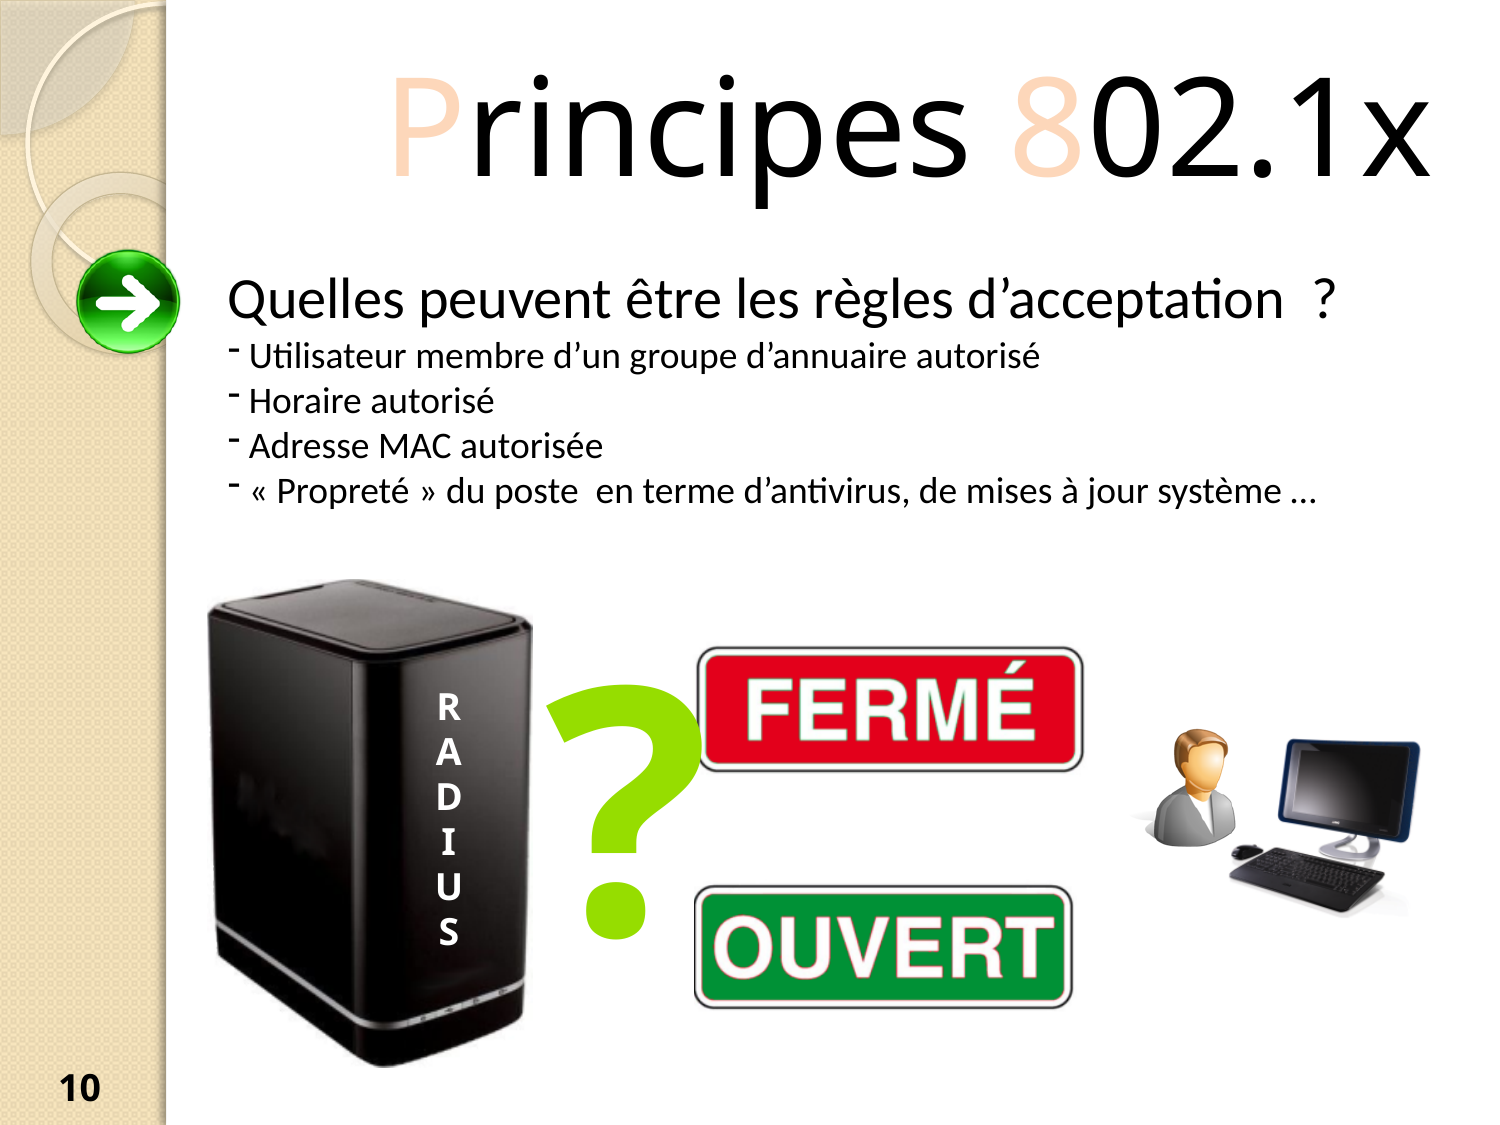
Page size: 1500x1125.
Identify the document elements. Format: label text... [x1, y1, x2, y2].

text_box ? [537, 581, 726, 1012]
text_box Quelles peuvent être les règles d’acceptation ? Utilisateur membre d’un groupe d’annuaire autorisé Horaire autorisé Adresse MAC autorisée « Propreté » du poste en terme d’antivirus, de mises à jour système … [213, 253, 1354, 553]
picture [693, 879, 1077, 1015]
text_box Principes 802.1x [368, 31, 1449, 212]
picture [689, 637, 1090, 784]
picture [207, 579, 533, 1069]
picture [1127, 728, 1426, 923]
picture [73, 247, 182, 355]
